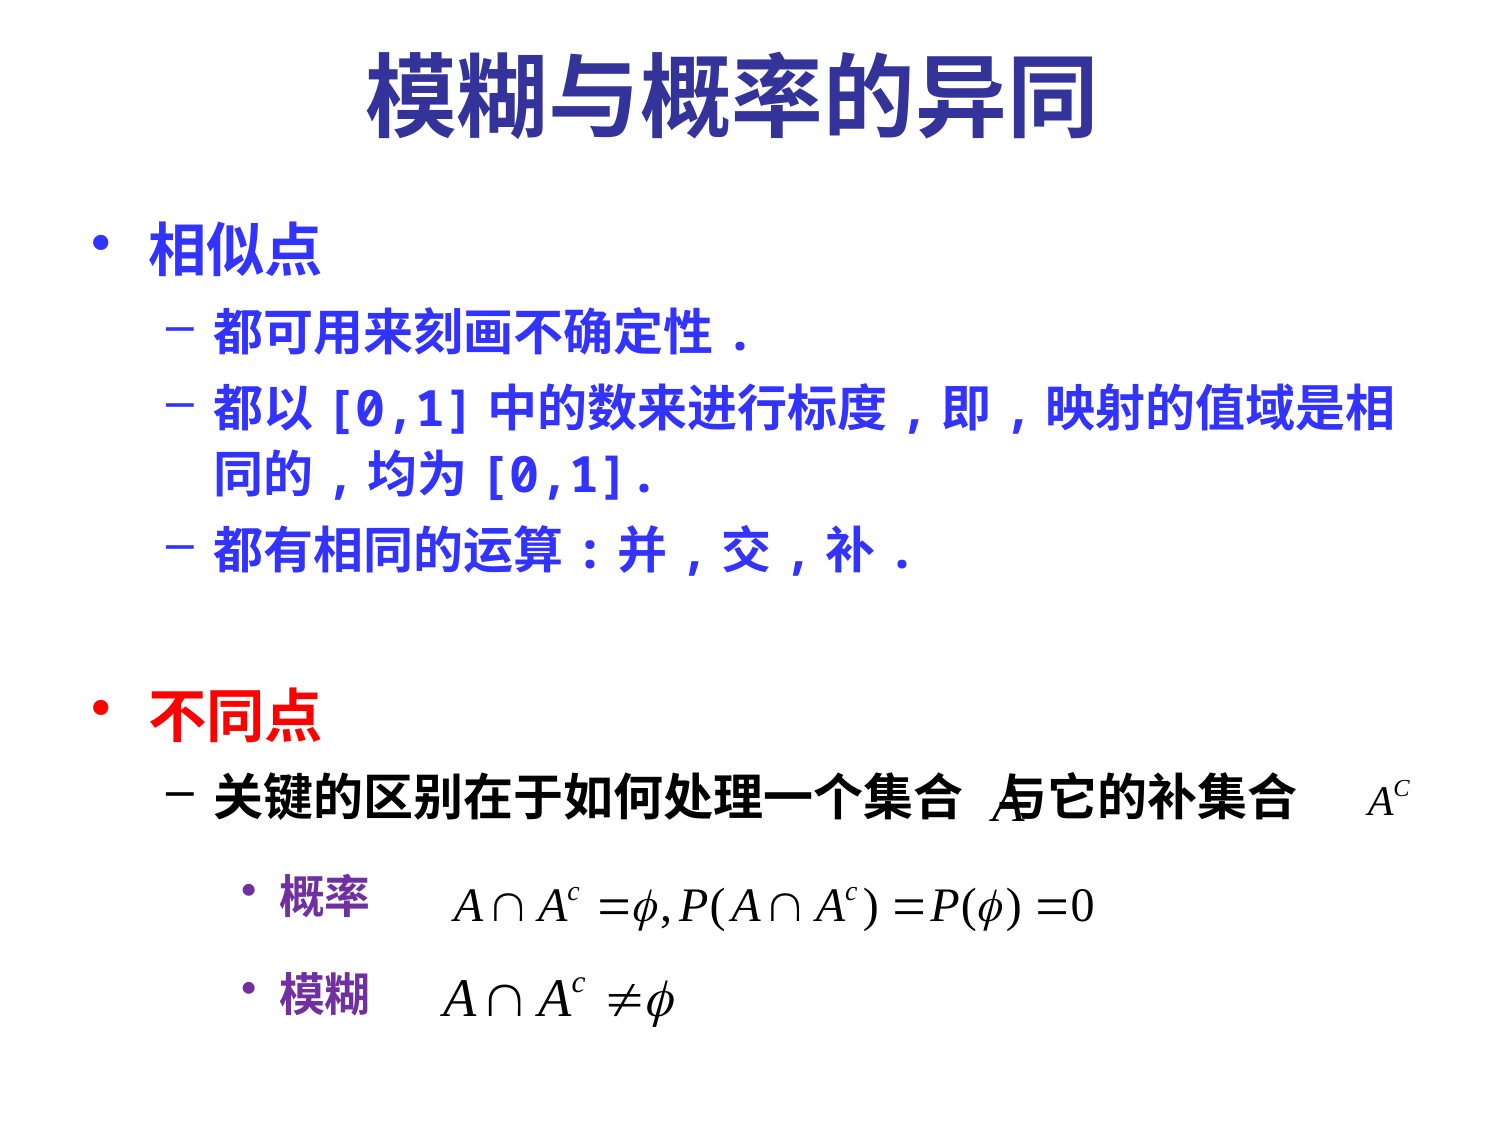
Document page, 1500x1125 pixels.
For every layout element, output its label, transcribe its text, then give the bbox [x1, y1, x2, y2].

list 相似点 都可用来刻画不确定性. 都以[0,1]中的数来进行标度,即,映射的值域是相同的,均为[0,1]. 都有相同的运算:并,交,补. 不同点 关键的区别在于如何处理一个集合 与它的补集合 概率 模糊 [76, 214, 1425, 1030]
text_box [1358, 768, 1419, 823]
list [430, 957, 686, 1040]
title 模糊与概率的异同 [57, 0, 1407, 188]
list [442, 869, 1105, 943]
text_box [979, 771, 1034, 830]
